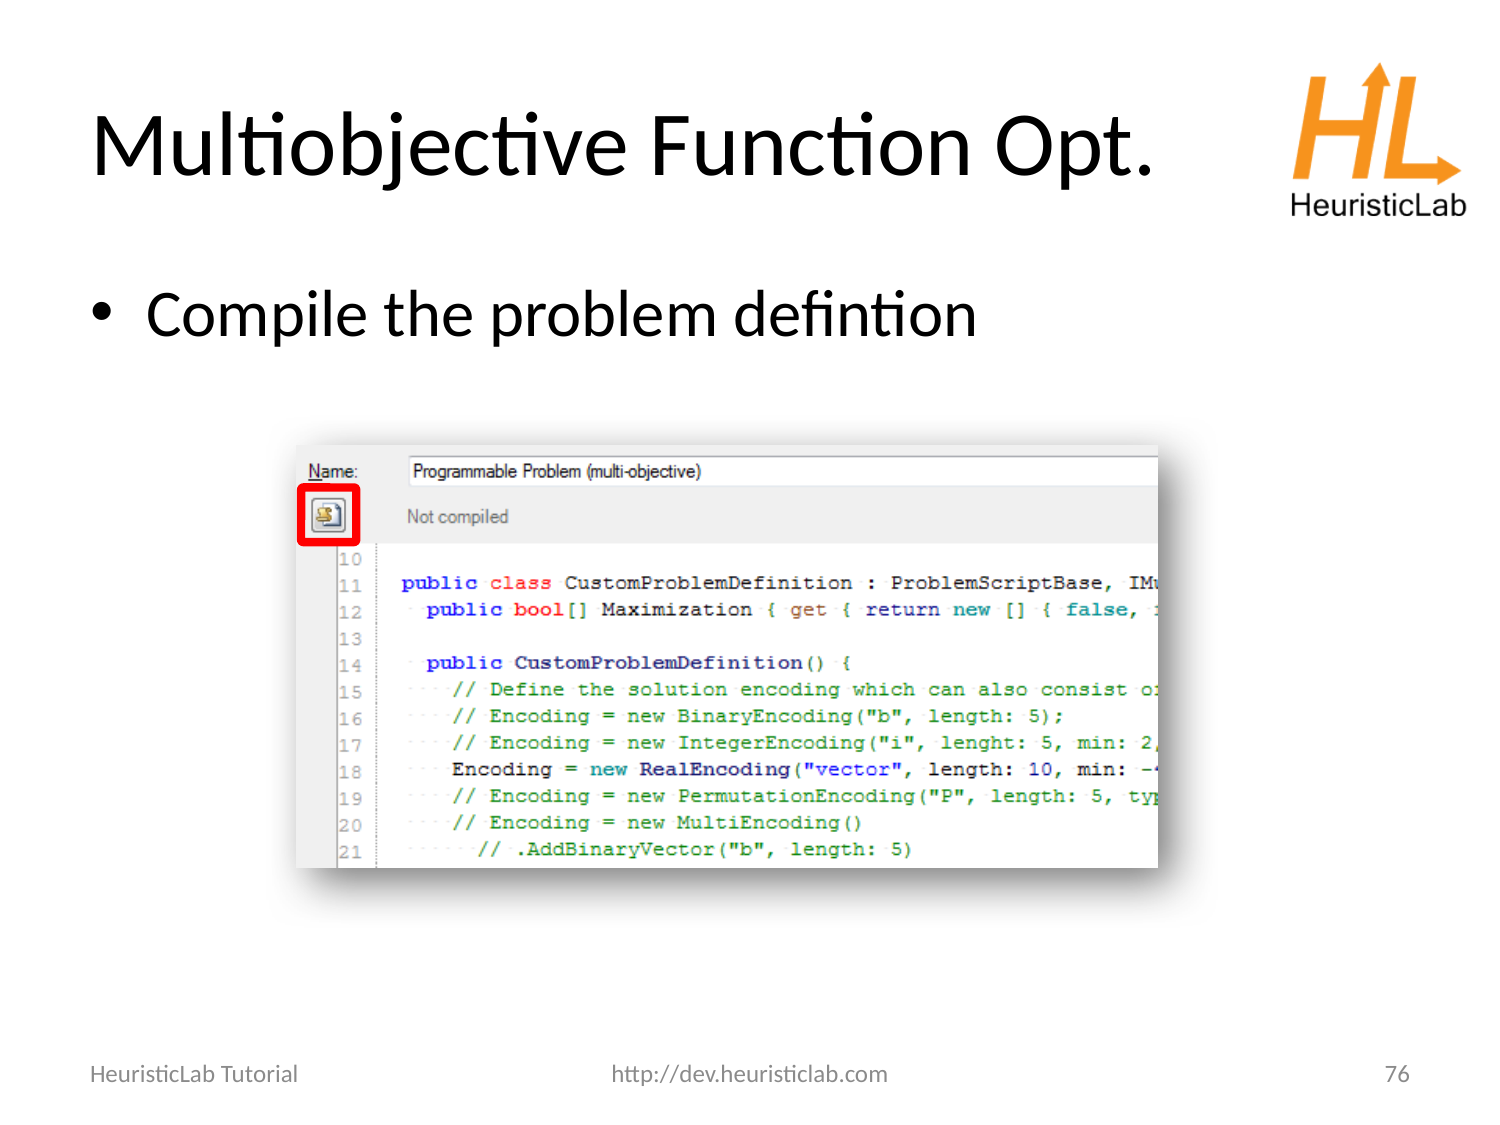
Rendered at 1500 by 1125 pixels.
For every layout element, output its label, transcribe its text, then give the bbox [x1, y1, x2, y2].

slide_number HeuristicLab Tutorial [75, 1042, 425, 1103]
title Multiobjective Function Opt. [75, 45, 1282, 233]
picture [296, 445, 1158, 868]
list Compile the problem defintion [75, 262, 1425, 1005]
slide_number 76 [1074, 1042, 1425, 1103]
footer http://dev.heuristiclab.com [512, 1042, 988, 1103]
picture [1281, 27, 1474, 244]
